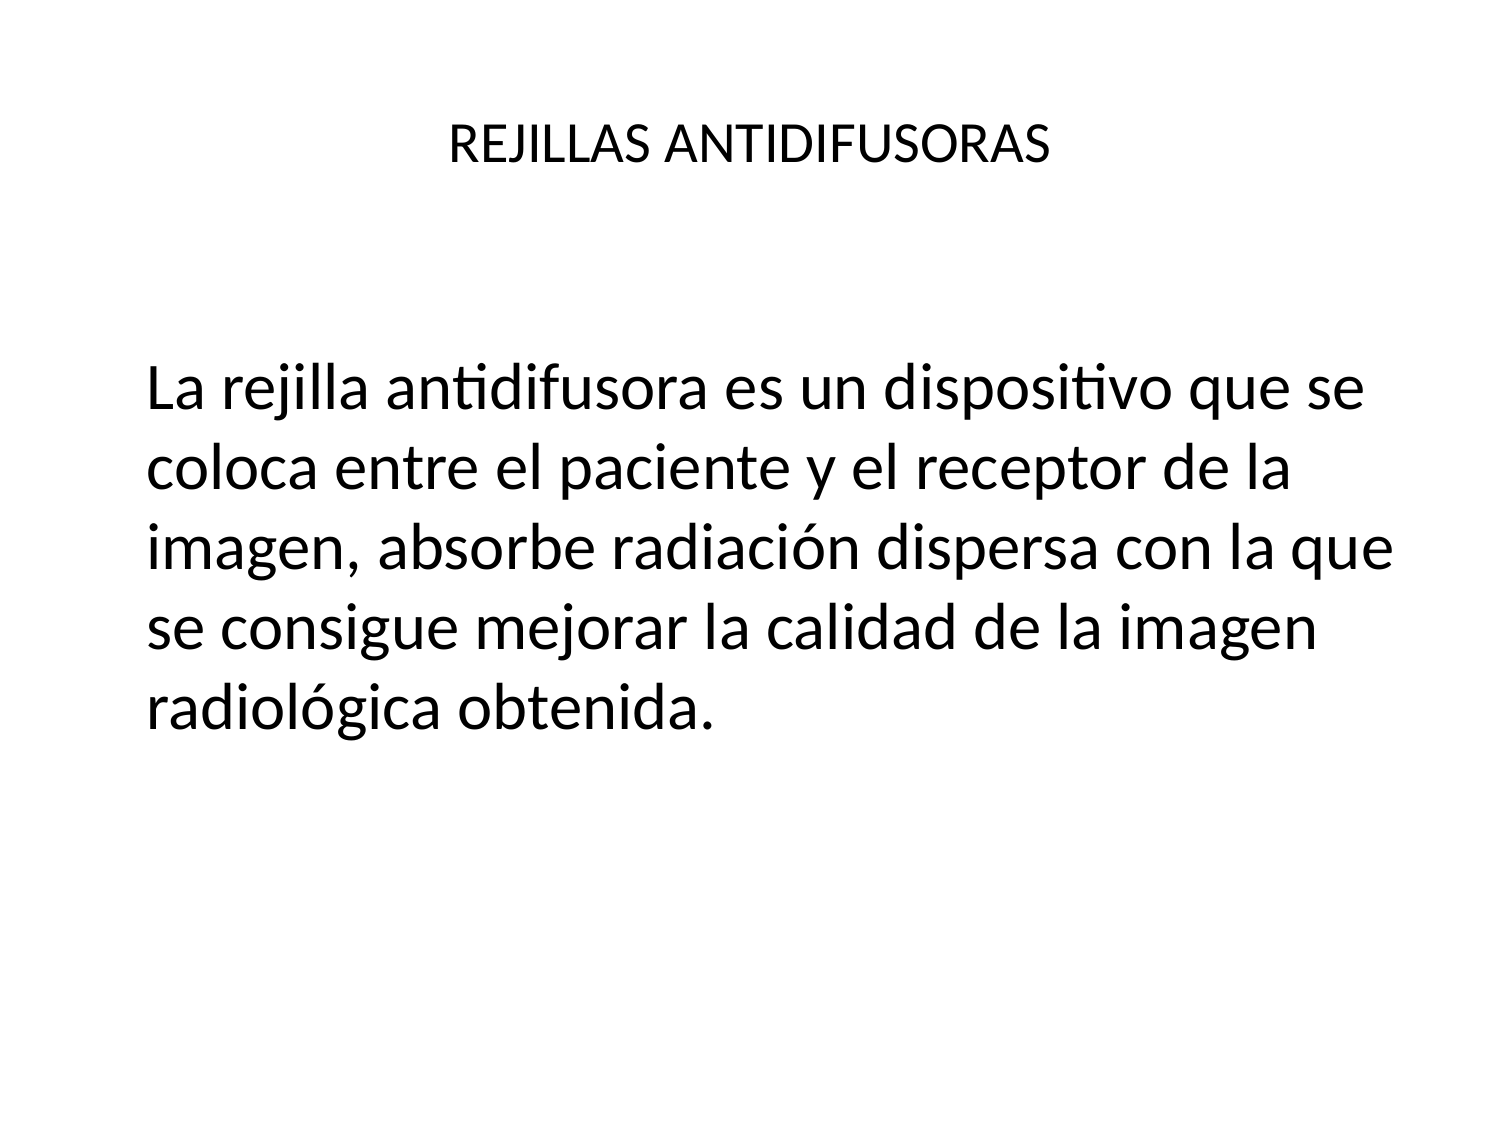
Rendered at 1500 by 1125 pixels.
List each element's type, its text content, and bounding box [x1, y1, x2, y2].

list La rejilla antidifusora es un dispositivo que se coloca entre el paciente y el receptor de la imagen, absorbe radiación dispersa con la que se consigue mejorar la calidad de la imagen radiológica obtenida. [75, 255, 1425, 894]
title REJILLAS ANTIDIFUSORAS [75, 45, 1425, 233]
